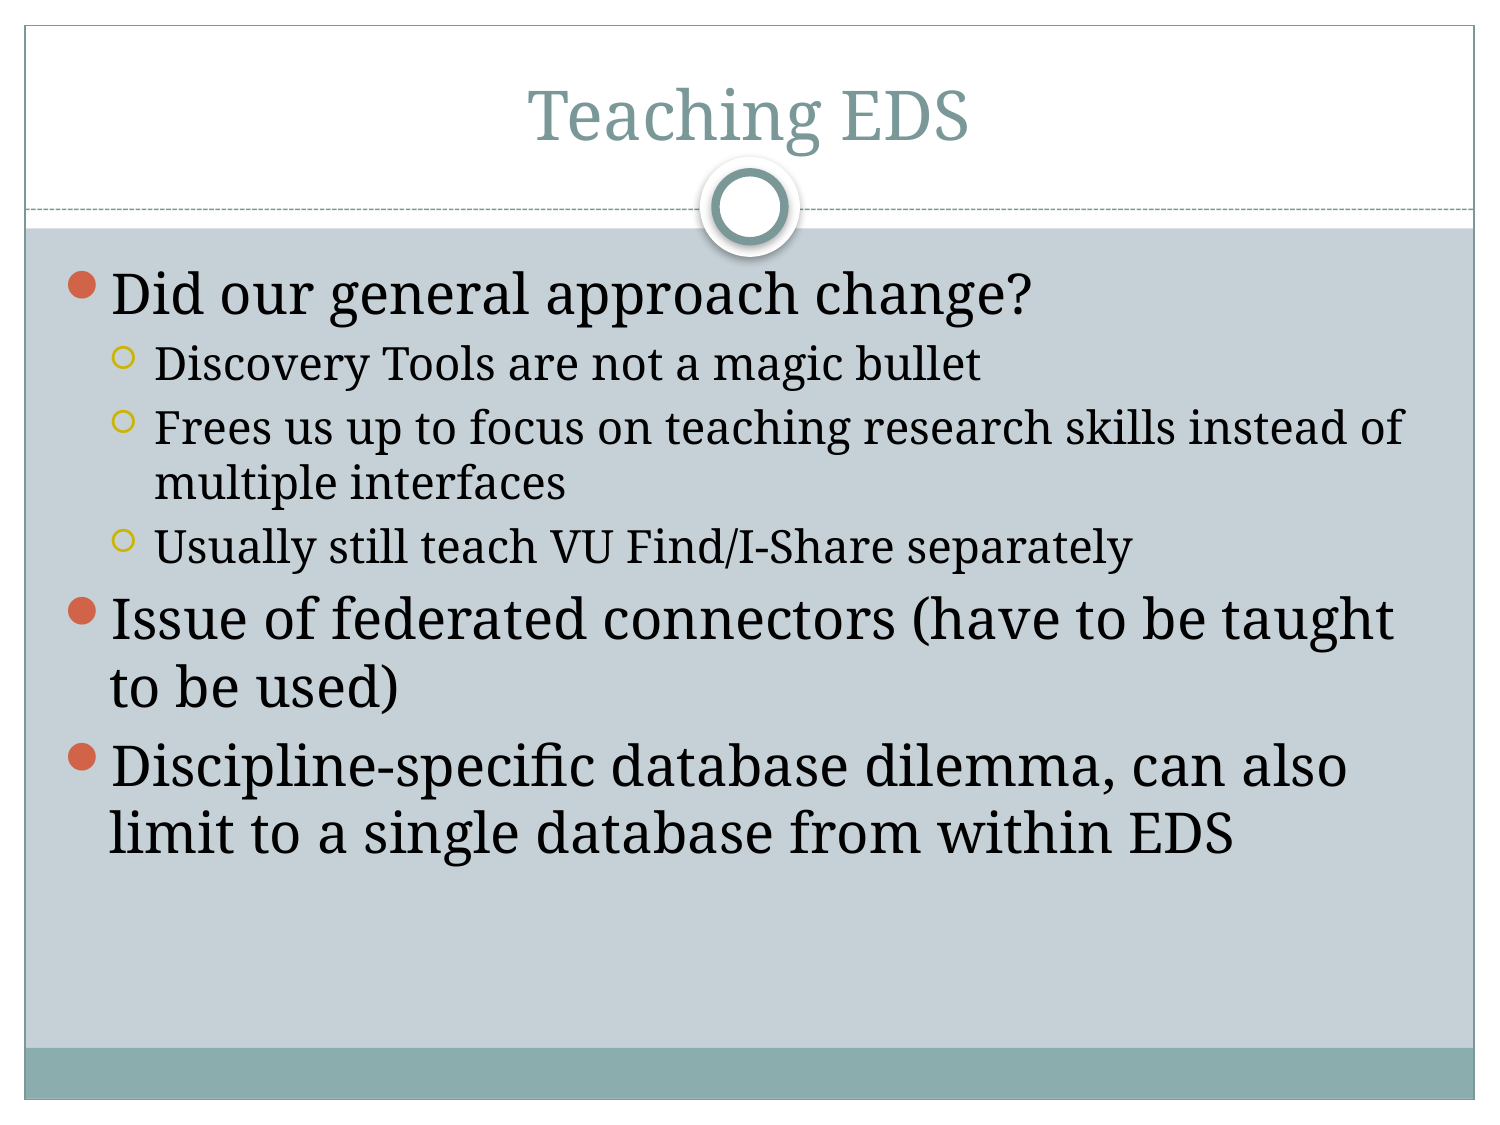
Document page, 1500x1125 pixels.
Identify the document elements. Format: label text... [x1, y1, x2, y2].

list Did our general approach change? Discovery Tools are not a magic bullet Frees us up to focus on teaching research skills instead of multiple interfaces Usually still teach VU Find/I-Share separately Issue of federated connectors (have to be taught to be used) Discipline-specific database dilemma, can also limit to a single database from within EDS [49, 250, 1445, 1001]
title Teaching EDS [49, 37, 1450, 162]
